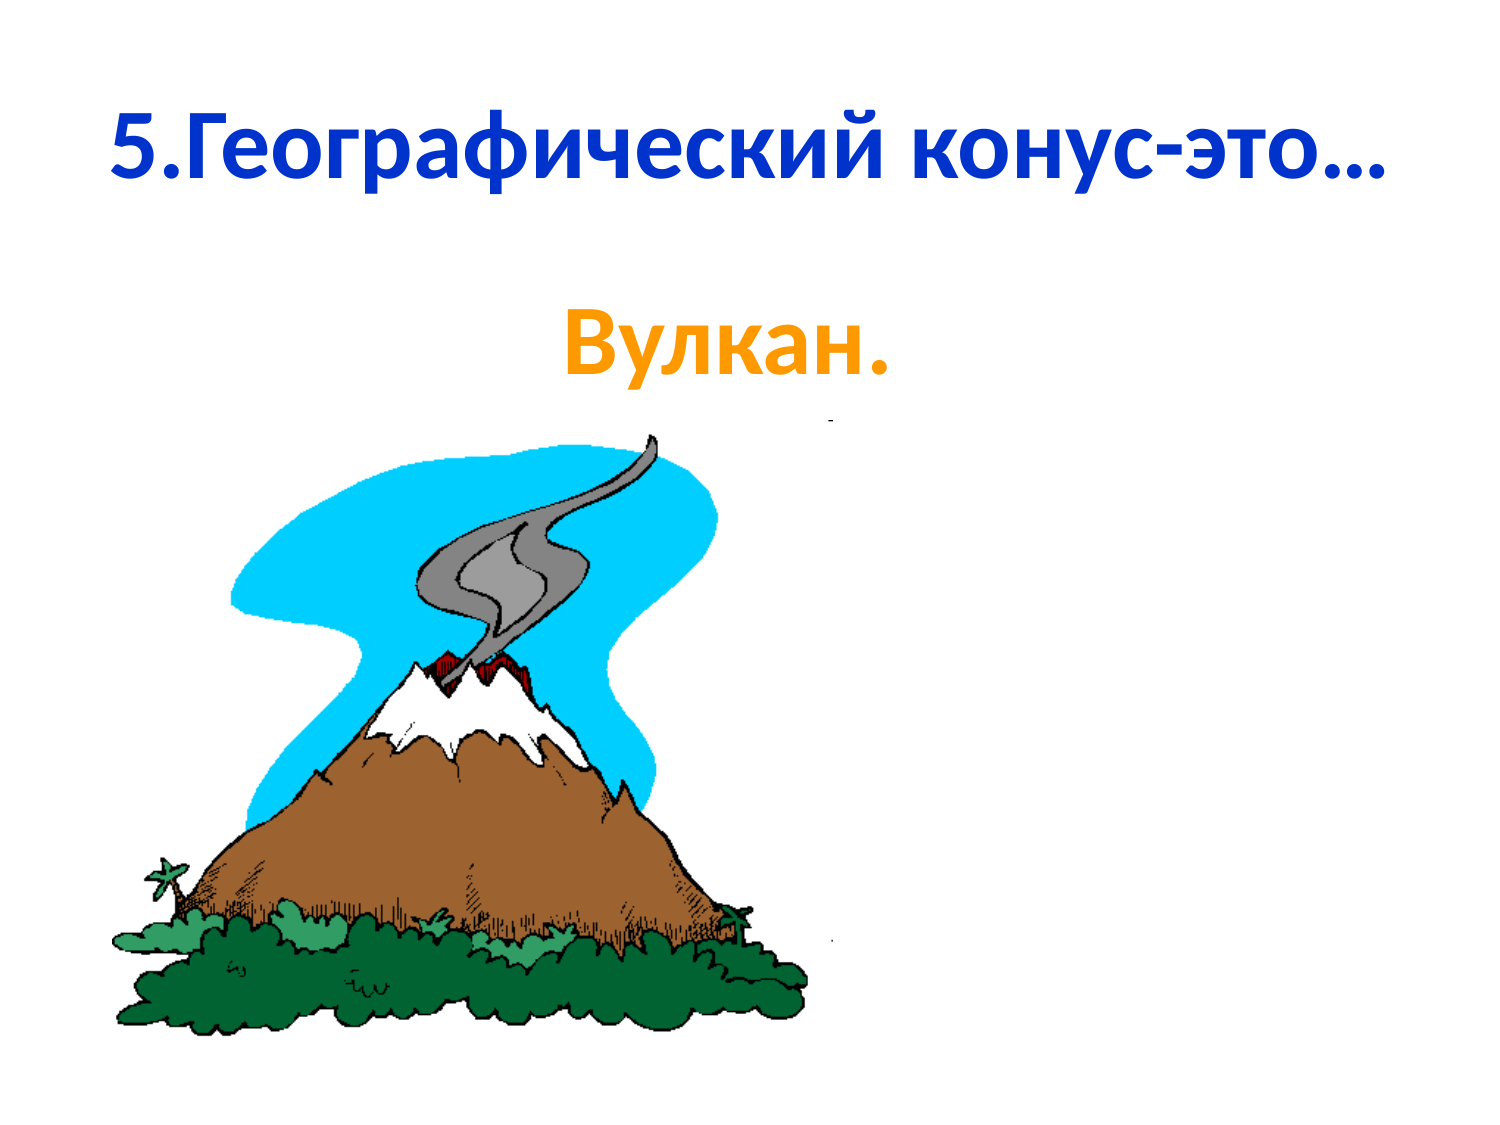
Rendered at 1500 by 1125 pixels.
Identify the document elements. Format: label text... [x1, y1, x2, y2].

picture [111, 420, 834, 1042]
list Вулкан. [53, 267, 1404, 1010]
title 5.Географический конус-это… [75, 45, 1425, 233]
